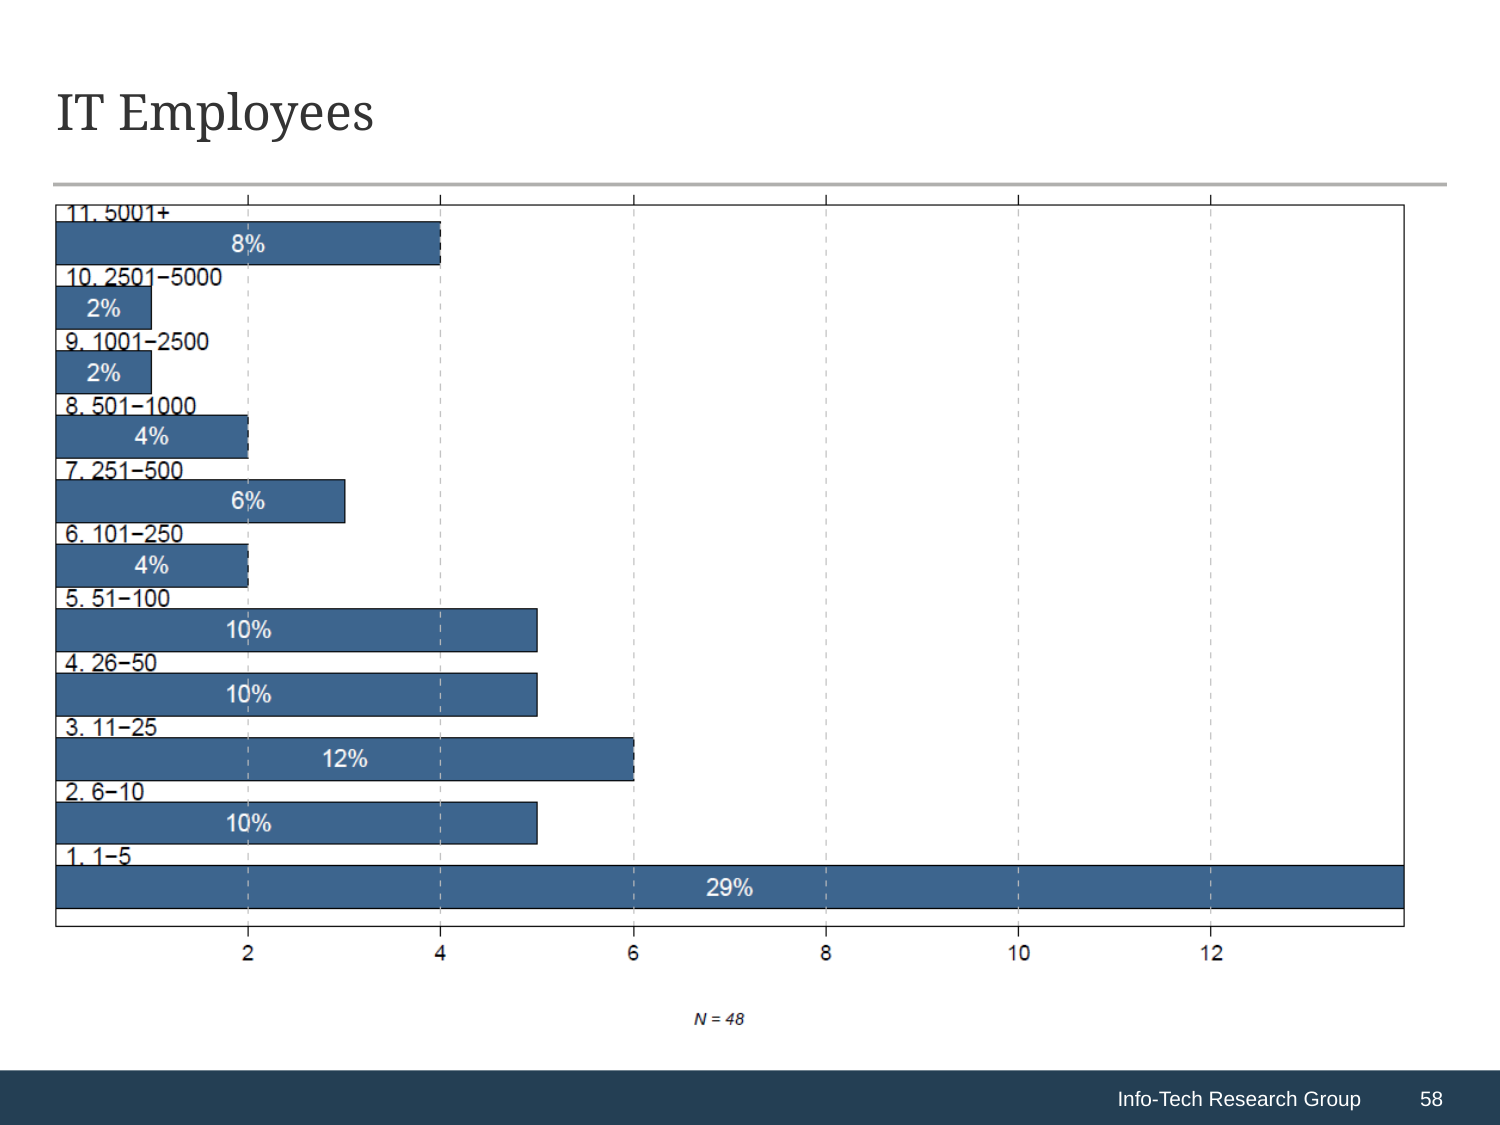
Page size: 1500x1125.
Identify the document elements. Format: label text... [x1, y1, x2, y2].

title IT Employees [41, 42, 1457, 185]
picture [46, 189, 1412, 1032]
